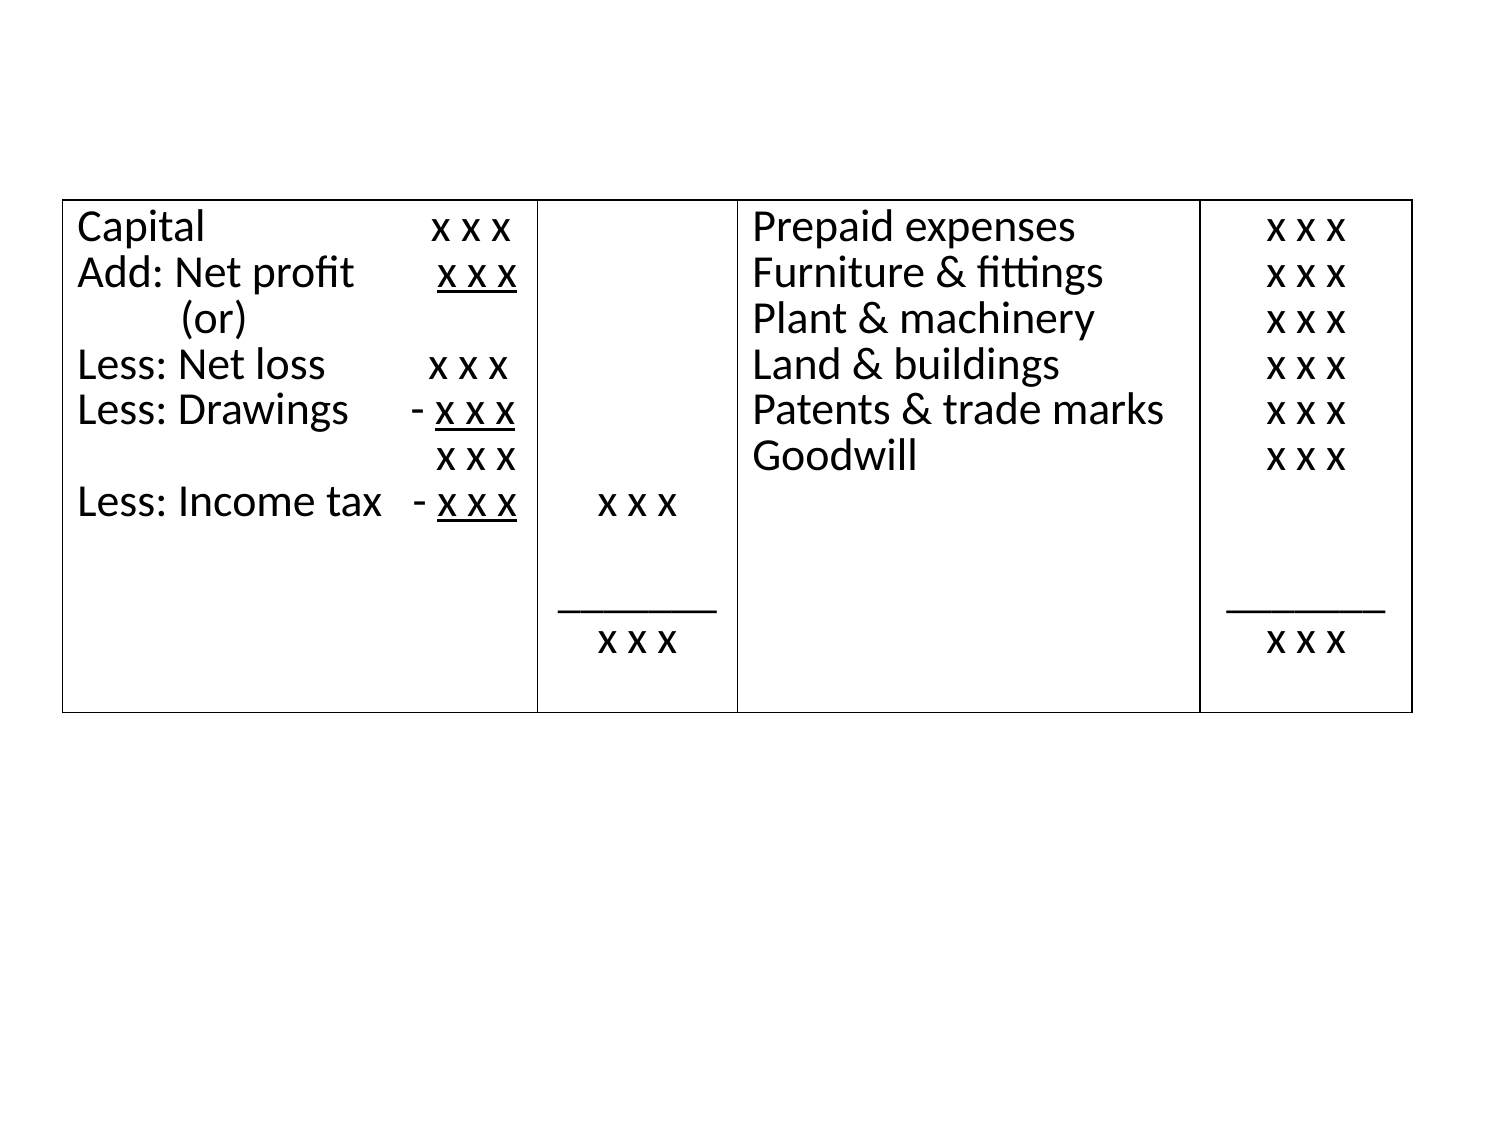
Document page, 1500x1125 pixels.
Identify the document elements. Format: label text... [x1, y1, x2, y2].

table_header x x x _______ x x x [538, 201, 737, 712]
table_header x x x x x x x x x x x x x x x x x x _______ x x x [1201, 201, 1411, 712]
table_header Prepaid expenses Furniture & fittings Plant & machinery Land & buildings Patents & trade marks Goodwill [738, 201, 1199, 712]
table_header Capital x x x Add: Net profit x x x (or) Less: Net loss x x x Less: Drawings - x x x x x x Less: Income tax - x x x [63, 201, 537, 712]
